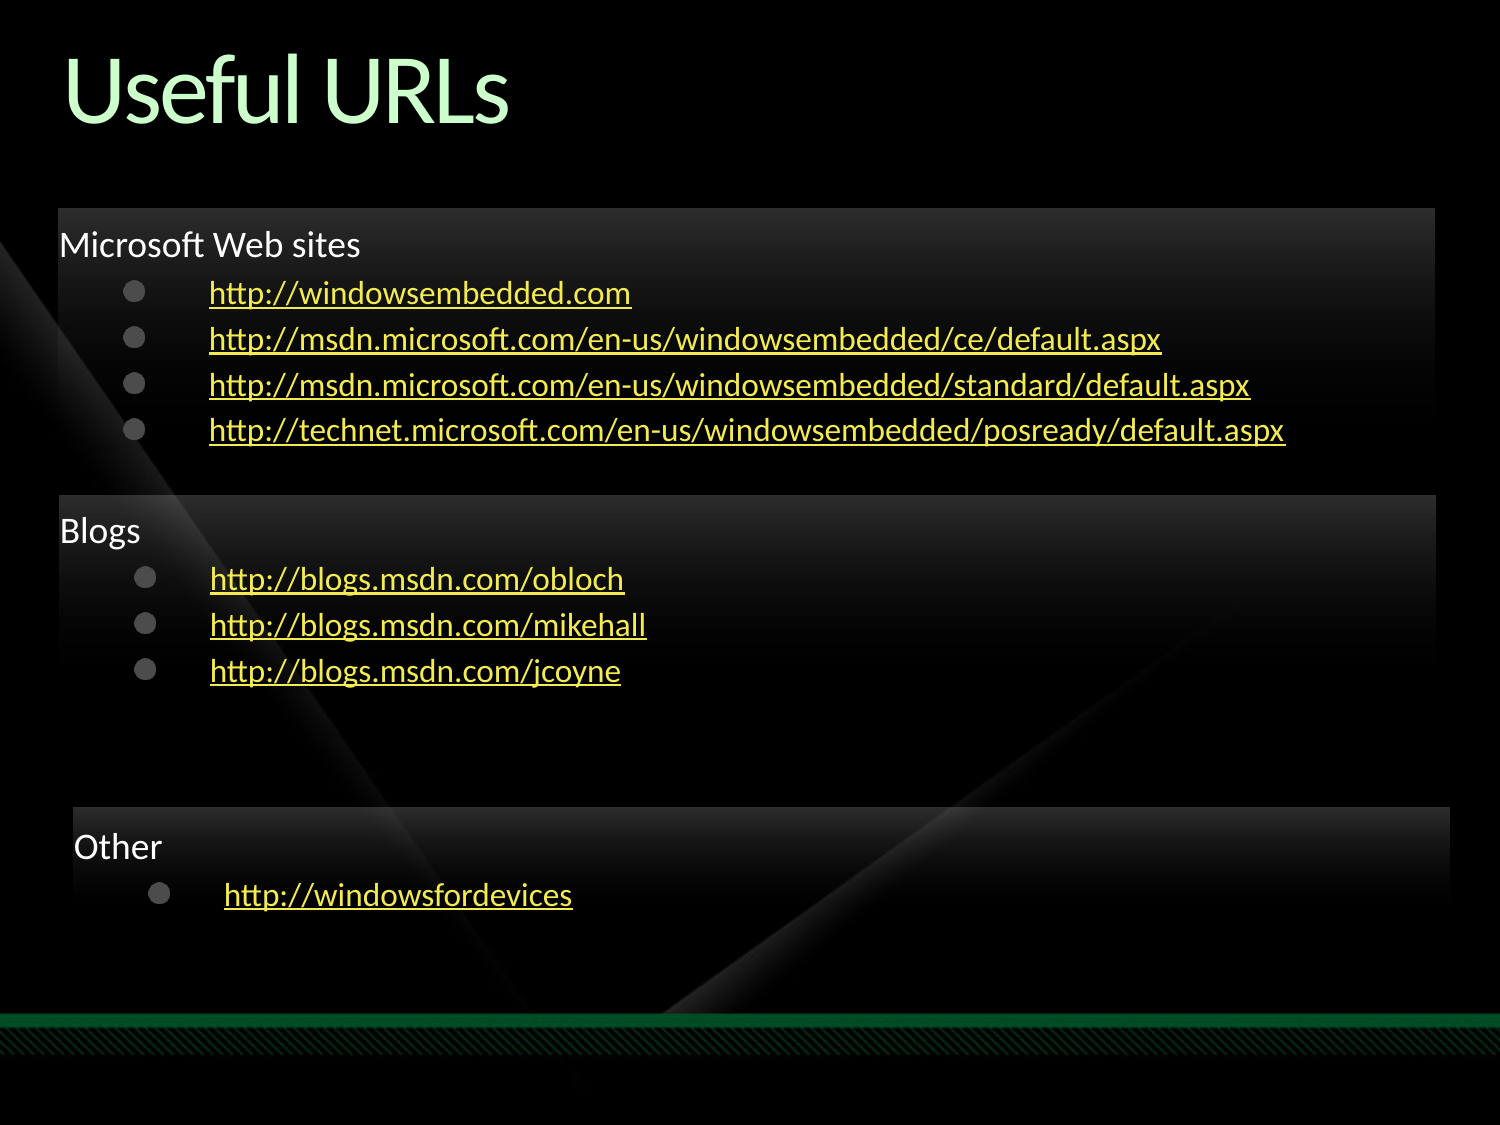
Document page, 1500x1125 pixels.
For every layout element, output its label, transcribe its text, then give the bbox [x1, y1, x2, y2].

picture [0, 0, 1500, 1125]
list Other http://windowsfordevices [73, 807, 1450, 921]
list Microsoft Web sites http://windowsembedded.com http://msdn.microsoft.com/en-us/windowsembedded/ce/default.aspx http://msdn.microsoft.com/en-us/windowsembedded/standard/default.aspx http://technet.microsoft.com/en-us/windowsembedded/posready/default.aspx [58, 208, 1435, 454]
title Useful URLs [62, 37, 1437, 147]
list Blogs http://blogs.msdn.com/obloch http://blogs.msdn.com/mikehall http://blogs.msdn.com/jcoyne [59, 494, 1436, 694]
